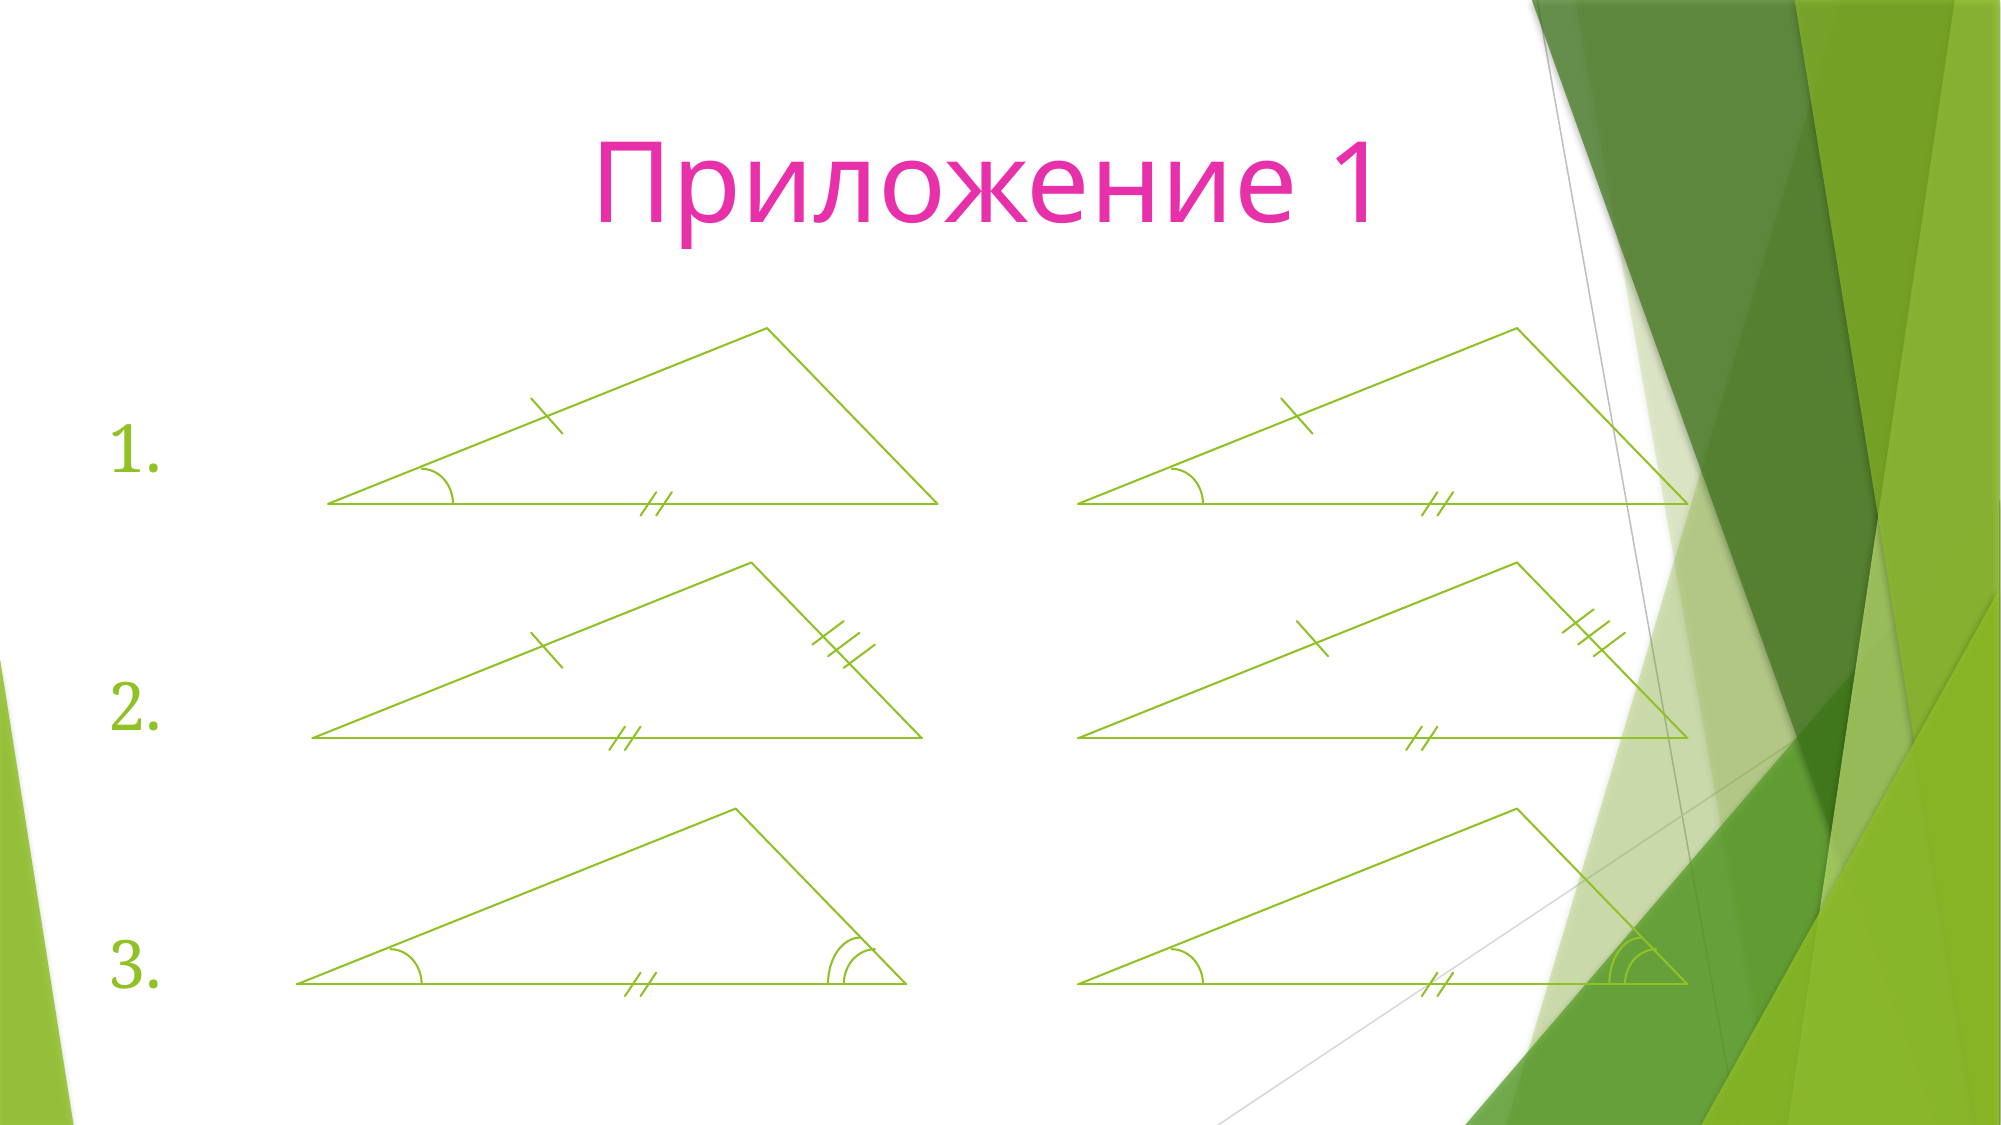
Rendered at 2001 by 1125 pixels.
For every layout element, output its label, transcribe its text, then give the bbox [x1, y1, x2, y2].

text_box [1401, 729, 1417, 747]
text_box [1421, 972, 1454, 997]
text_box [1278, 399, 1315, 433]
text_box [1294, 622, 1331, 655]
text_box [651, 495, 677, 513]
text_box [1433, 495, 1458, 513]
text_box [847, 640, 872, 673]
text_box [636, 495, 651, 513]
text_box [1077, 561, 1688, 739]
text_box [327, 327, 938, 505]
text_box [296, 808, 907, 985]
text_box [624, 972, 657, 997]
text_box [528, 634, 565, 667]
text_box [1597, 628, 1622, 661]
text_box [1565, 604, 1591, 638]
text_box 1. [93, 398, 188, 494]
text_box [1581, 616, 1606, 649]
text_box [815, 616, 841, 649]
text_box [1417, 729, 1442, 747]
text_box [831, 628, 856, 661]
text_box 2. [93, 656, 219, 751]
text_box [1417, 495, 1432, 513]
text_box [311, 561, 923, 739]
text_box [528, 399, 565, 433]
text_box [1077, 808, 1688, 985]
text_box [608, 726, 642, 751]
text_box 3. [93, 913, 219, 1009]
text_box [1077, 327, 1688, 505]
title Приложение 1 [140, 82, 1841, 253]
